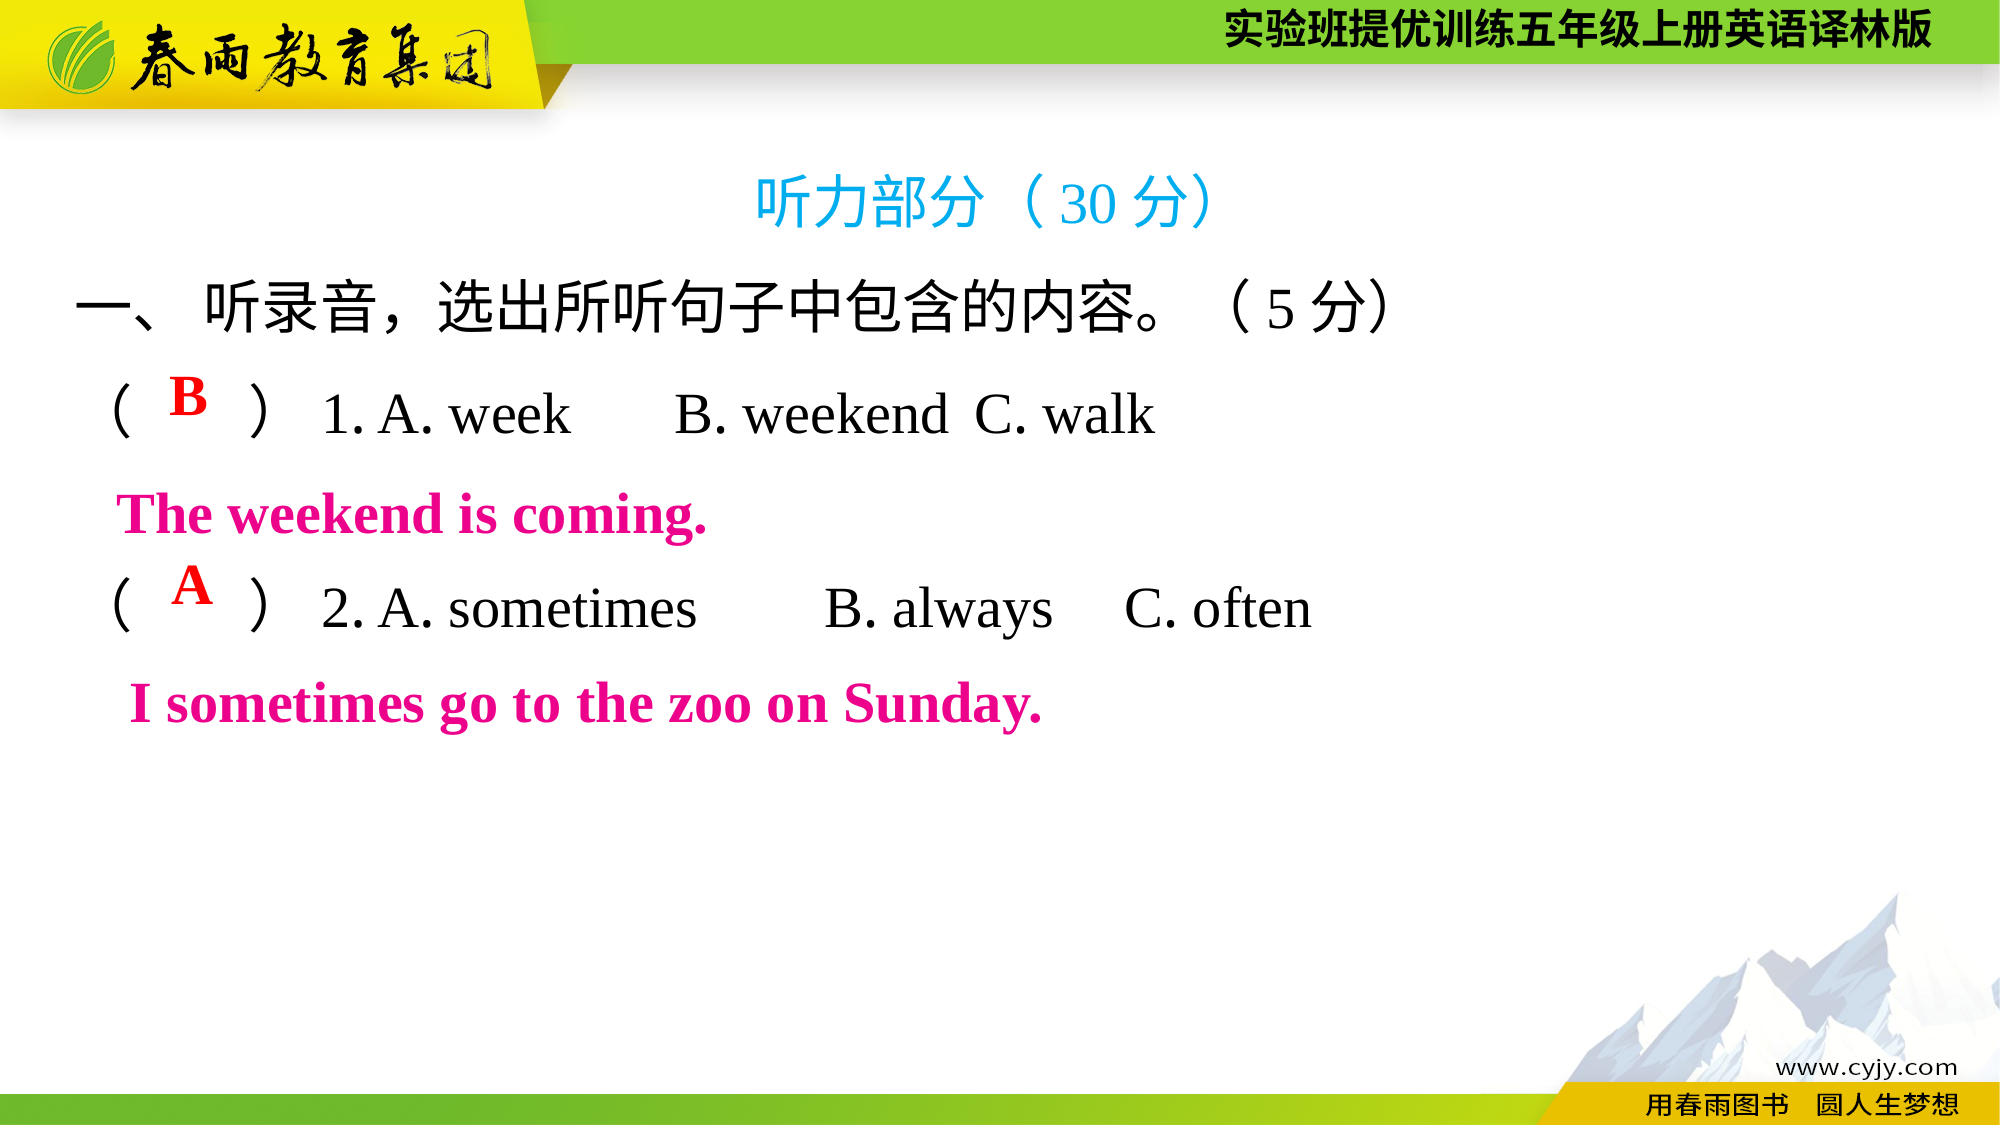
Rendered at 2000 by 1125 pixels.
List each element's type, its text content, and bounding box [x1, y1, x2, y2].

text_box A [156, 538, 229, 624]
text_box The weekend is coming. [101, 432, 724, 553]
text_box I sometimes go to the zoo on Sunday. [114, 621, 1059, 742]
list 听力部分（30分） 一、 听录音，选出所听句子中包含的内容。（5分） （ ）1. A. week B. weekend C. walk （ ）2. A. sometimes B. always C. often [59, 122, 1944, 653]
picture [0, 0, 2000, 1125]
text_box B [154, 349, 224, 435]
